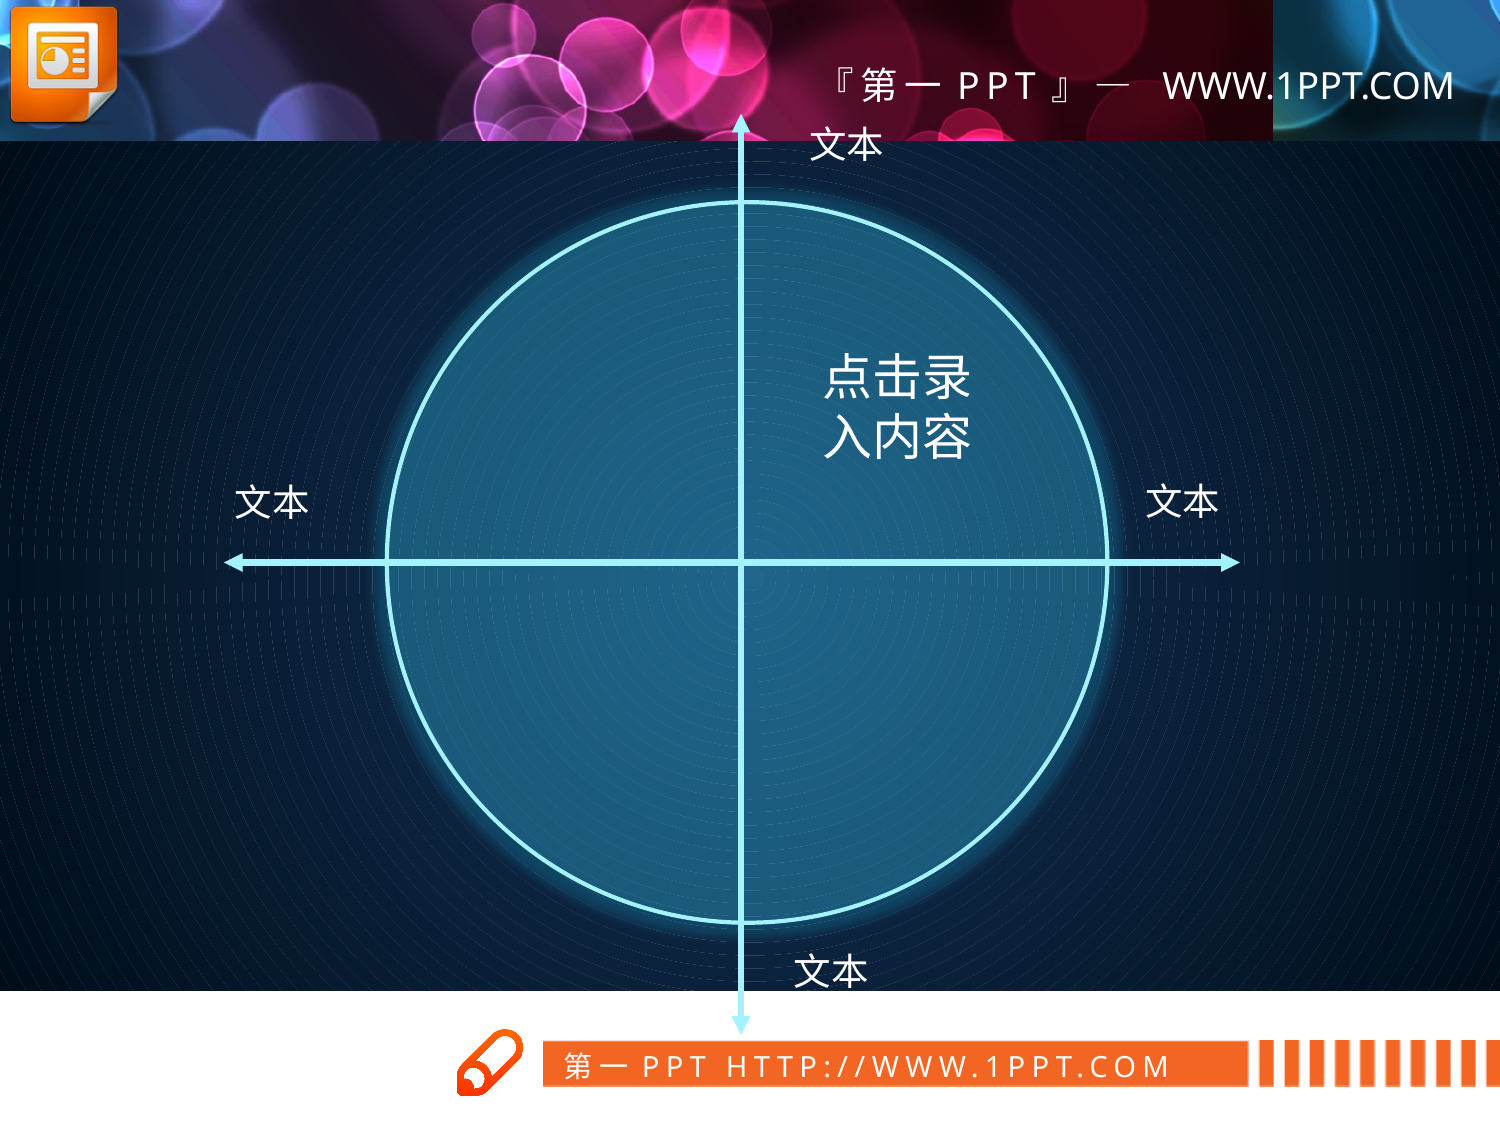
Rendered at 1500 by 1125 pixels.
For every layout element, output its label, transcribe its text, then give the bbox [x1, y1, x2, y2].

text_box 文本 [219, 471, 325, 532]
text_box [746, 200, 1110, 559]
text_box 文本 [1130, 470, 1235, 531]
picture [543, 1040, 1500, 1087]
text_box [384, 571, 736, 925]
picture [0, 0, 1500, 141]
text_box 点击录 入内容 [807, 338, 988, 473]
text_box [384, 200, 736, 559]
text_box 文本 [779, 940, 884, 1001]
text_box 文本 [794, 113, 899, 174]
text_box [746, 571, 1110, 925]
